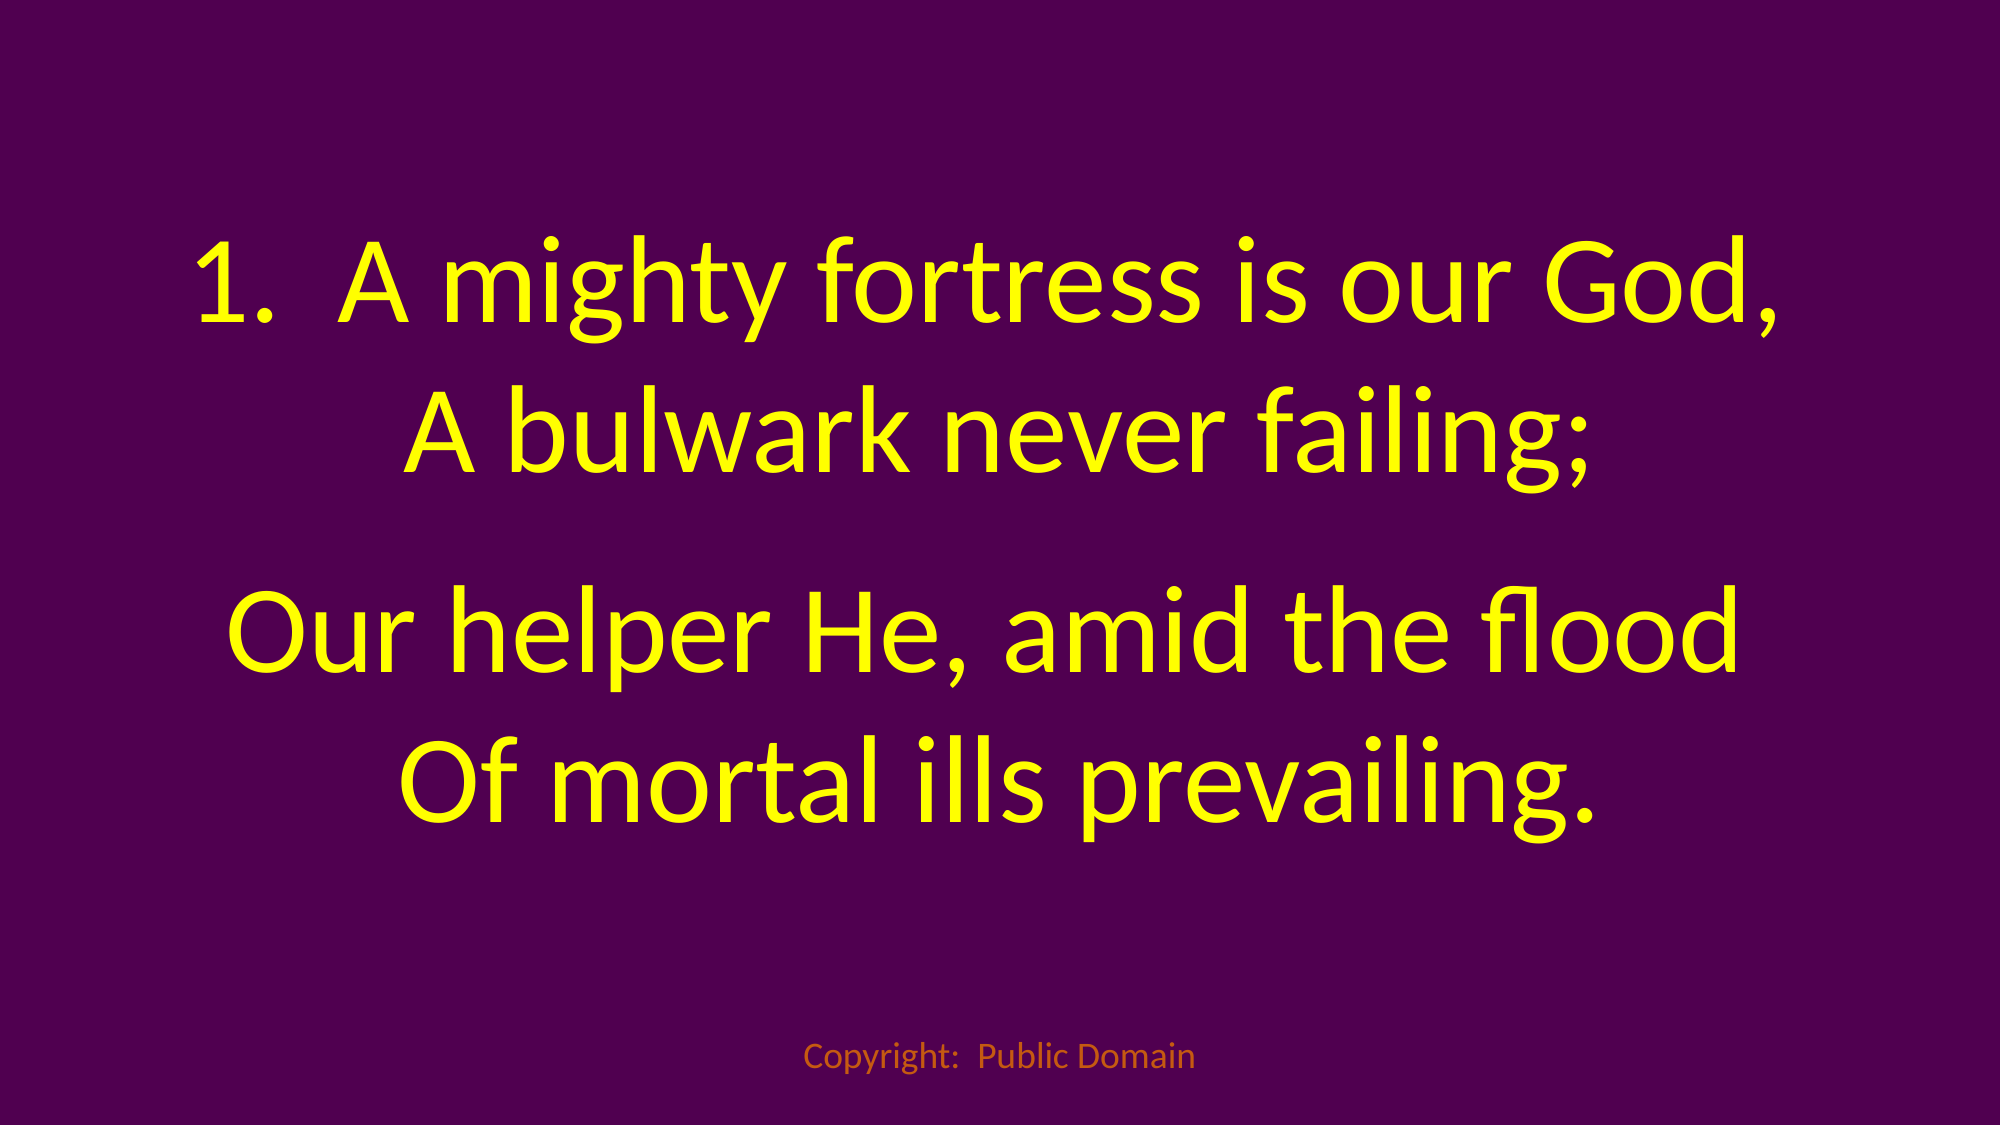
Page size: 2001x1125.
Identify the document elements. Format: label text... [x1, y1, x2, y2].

text_box Copyright: Public Domain [26, 1023, 1973, 1083]
text_box 1. A mighty fortress is our God, A bulwark never failing; Our helper He, amid the flood Of mortal ills prevailing. [0, 190, 2000, 856]
